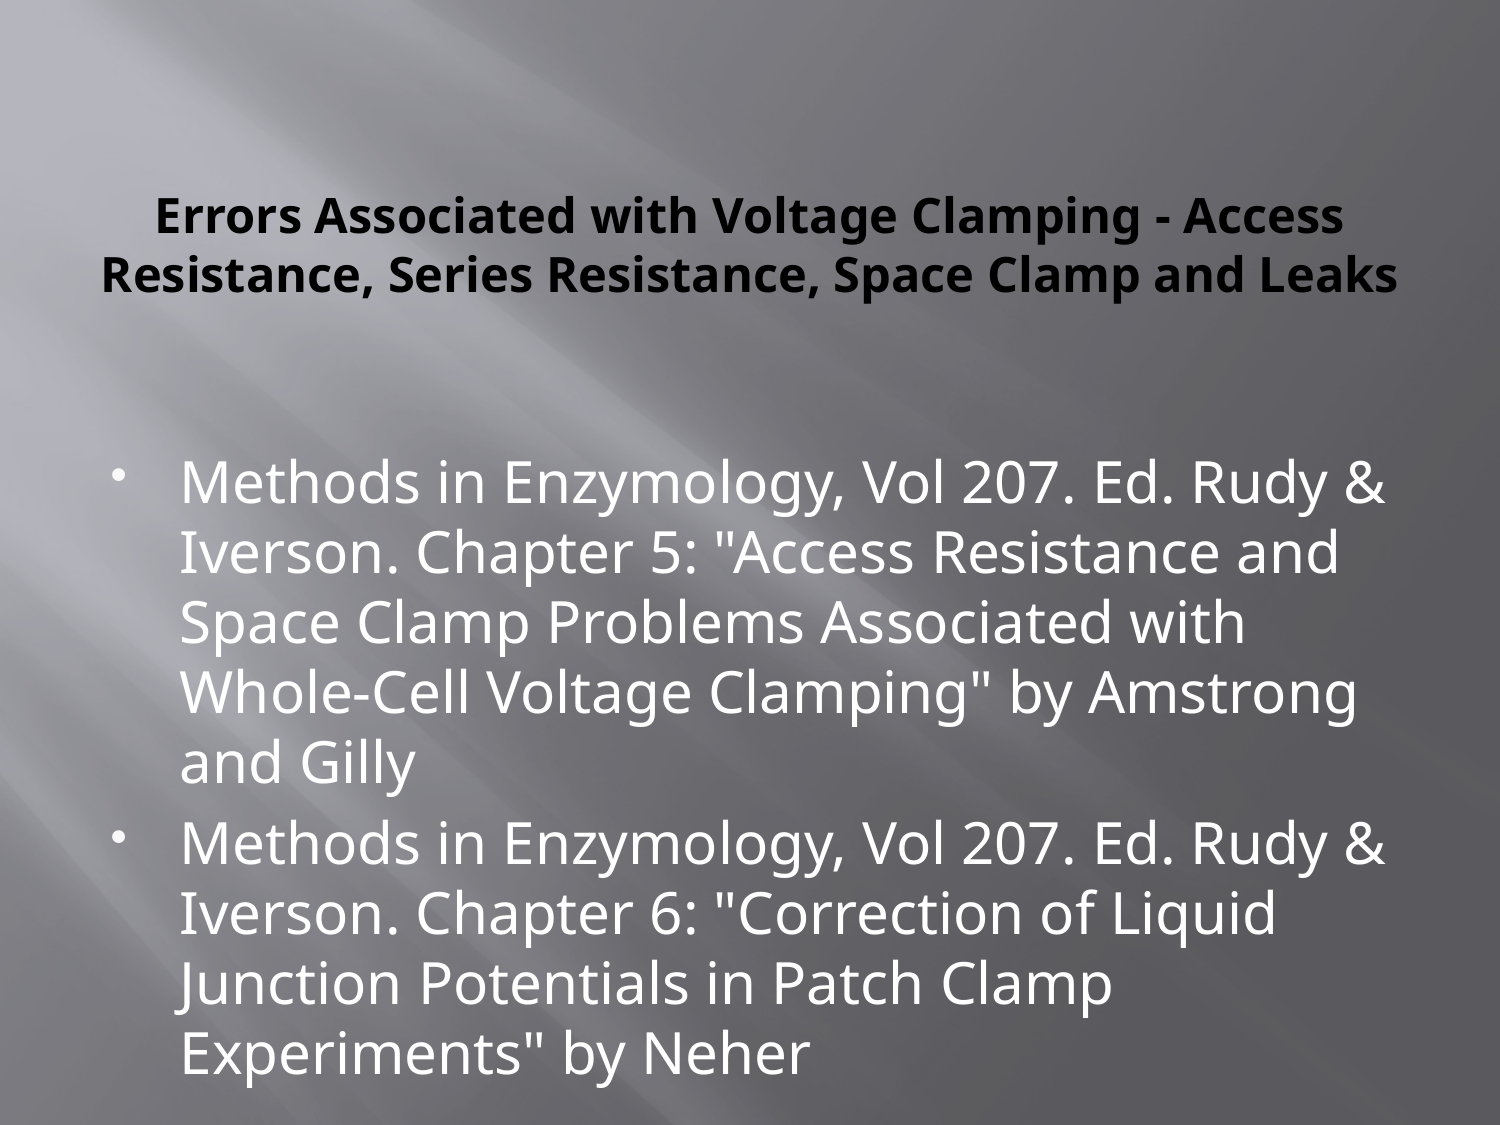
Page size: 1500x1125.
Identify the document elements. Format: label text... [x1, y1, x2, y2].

list Methods in Enzymology, Vol 207. Ed. Rudy & Iverson. Chapter 5: "Access Resistance and Space Clamp Problems Associated with Whole-Cell Voltage Clamping" by Amstrong and Gilly Methods in Enzymology, Vol 207. Ed. Rudy & Iverson. Chapter 6: "Correction of Liquid Junction Potentials in Patch Clamp Experiments" by Neher [75, 437, 1425, 1035]
title Errors Associated with Voltage Clamping - Access Resistance, Series Resistance, Space Clamp and Leaks [75, 149, 1425, 338]
